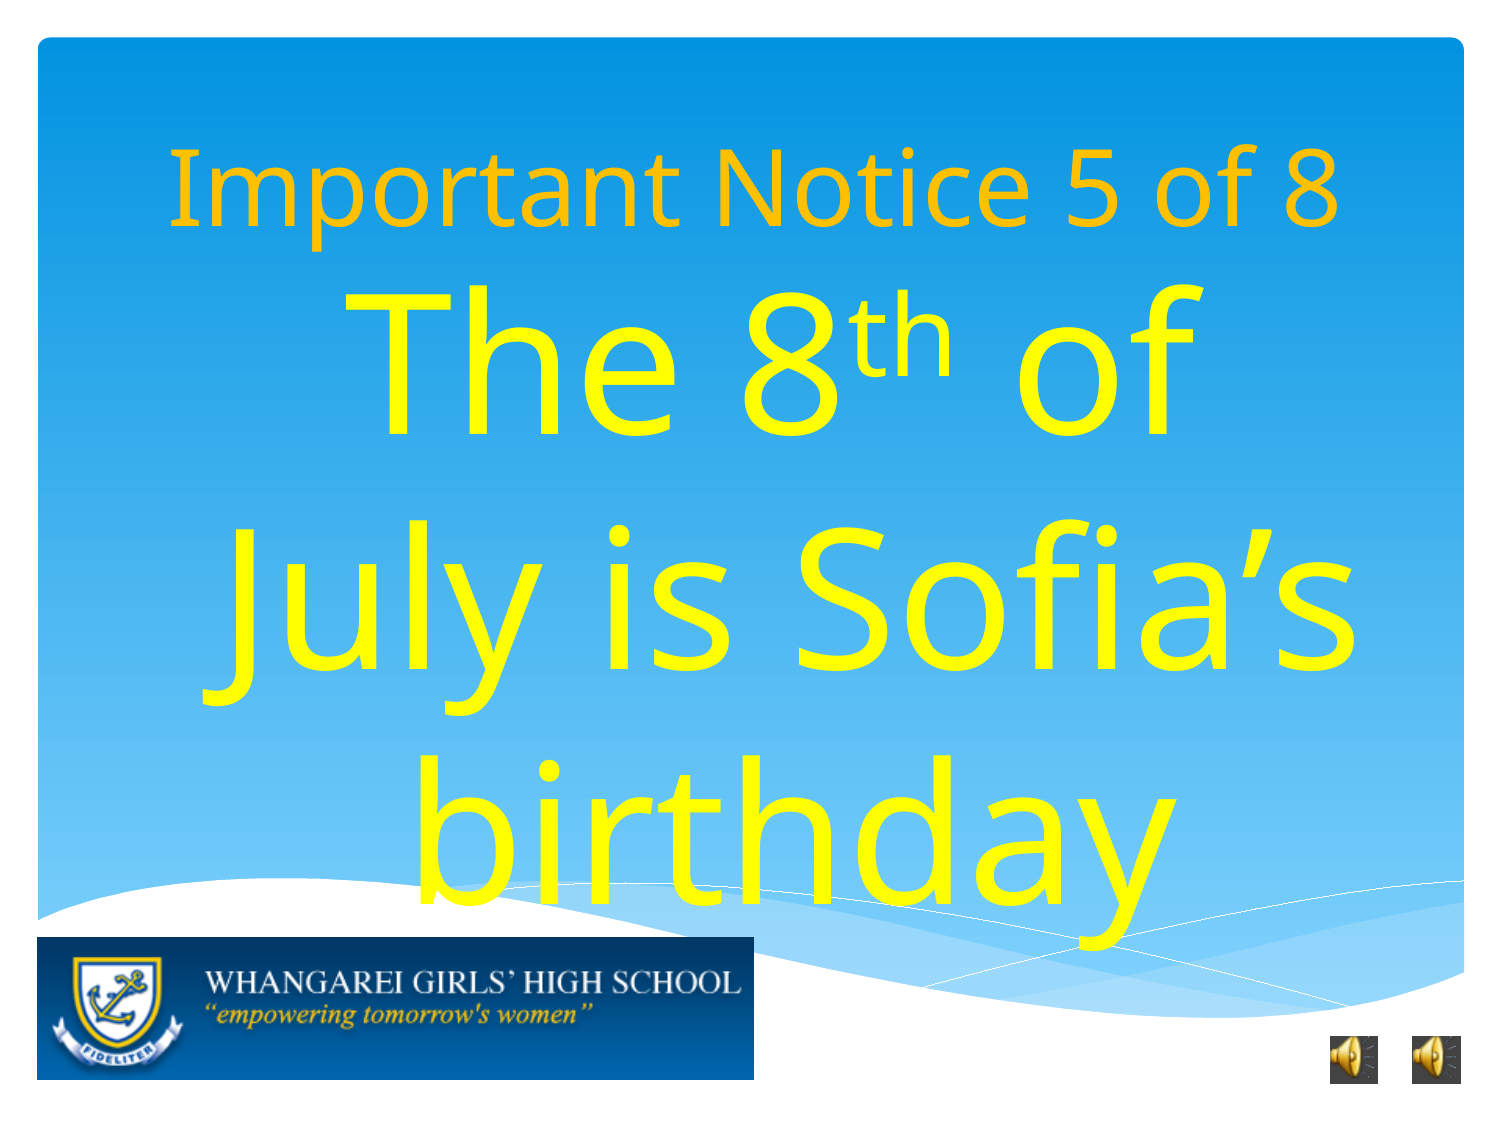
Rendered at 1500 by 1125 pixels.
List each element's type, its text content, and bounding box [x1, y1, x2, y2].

picture [37, 937, 754, 1080]
text_box The 8th of July is Sofia’s birthday [149, 231, 1391, 963]
picture [1328, 1034, 1380, 1086]
text_box Important Notice 5 of 8 [149, 37, 1362, 255]
picture [1411, 1034, 1462, 1086]
